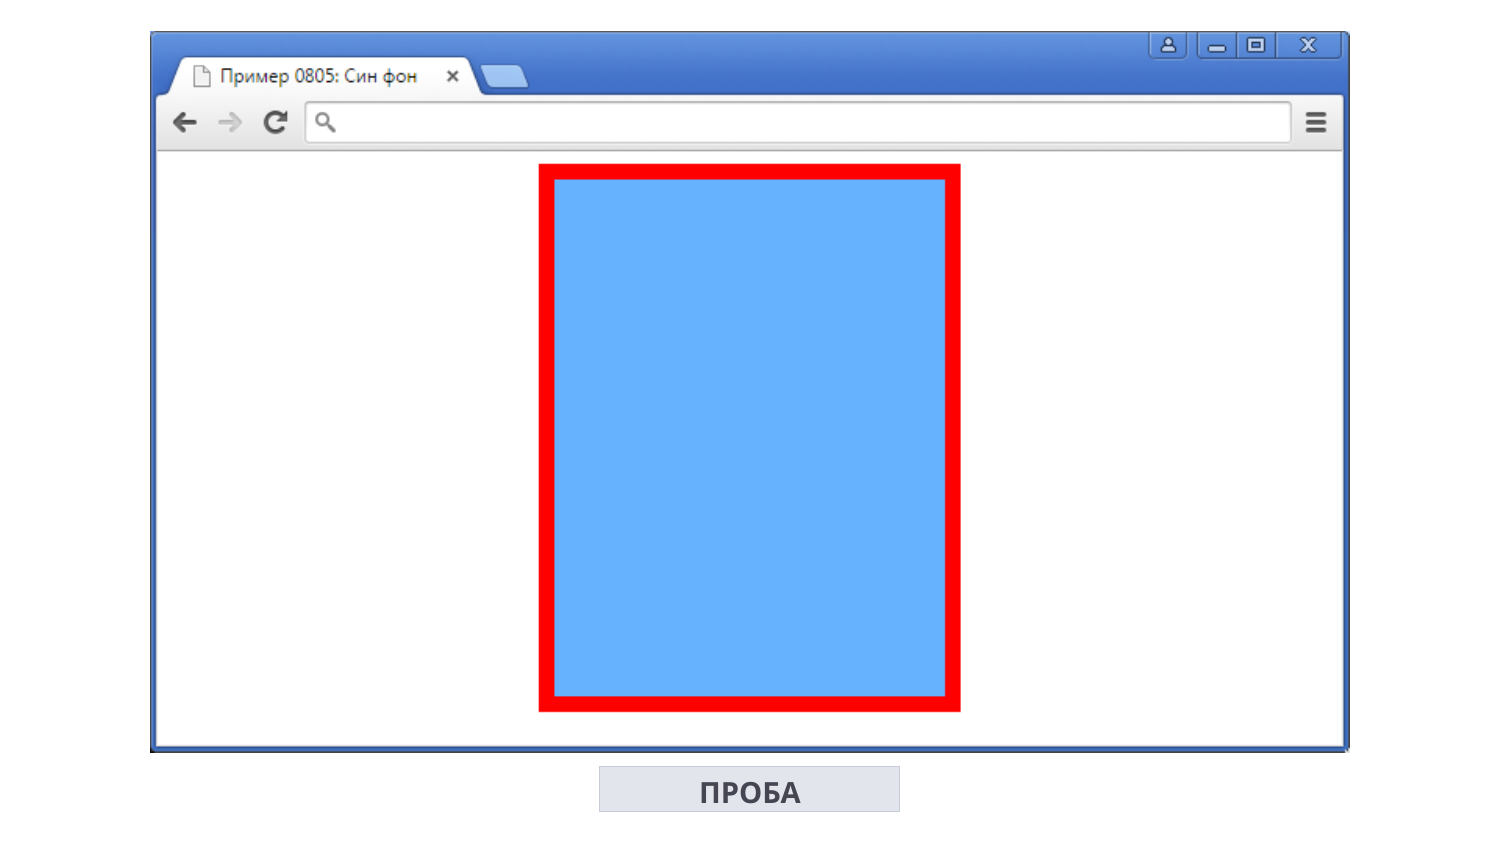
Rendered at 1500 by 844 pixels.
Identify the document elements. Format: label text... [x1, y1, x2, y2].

text_box ПРОБА [599, 766, 900, 812]
picture [149, 31, 1351, 753]
